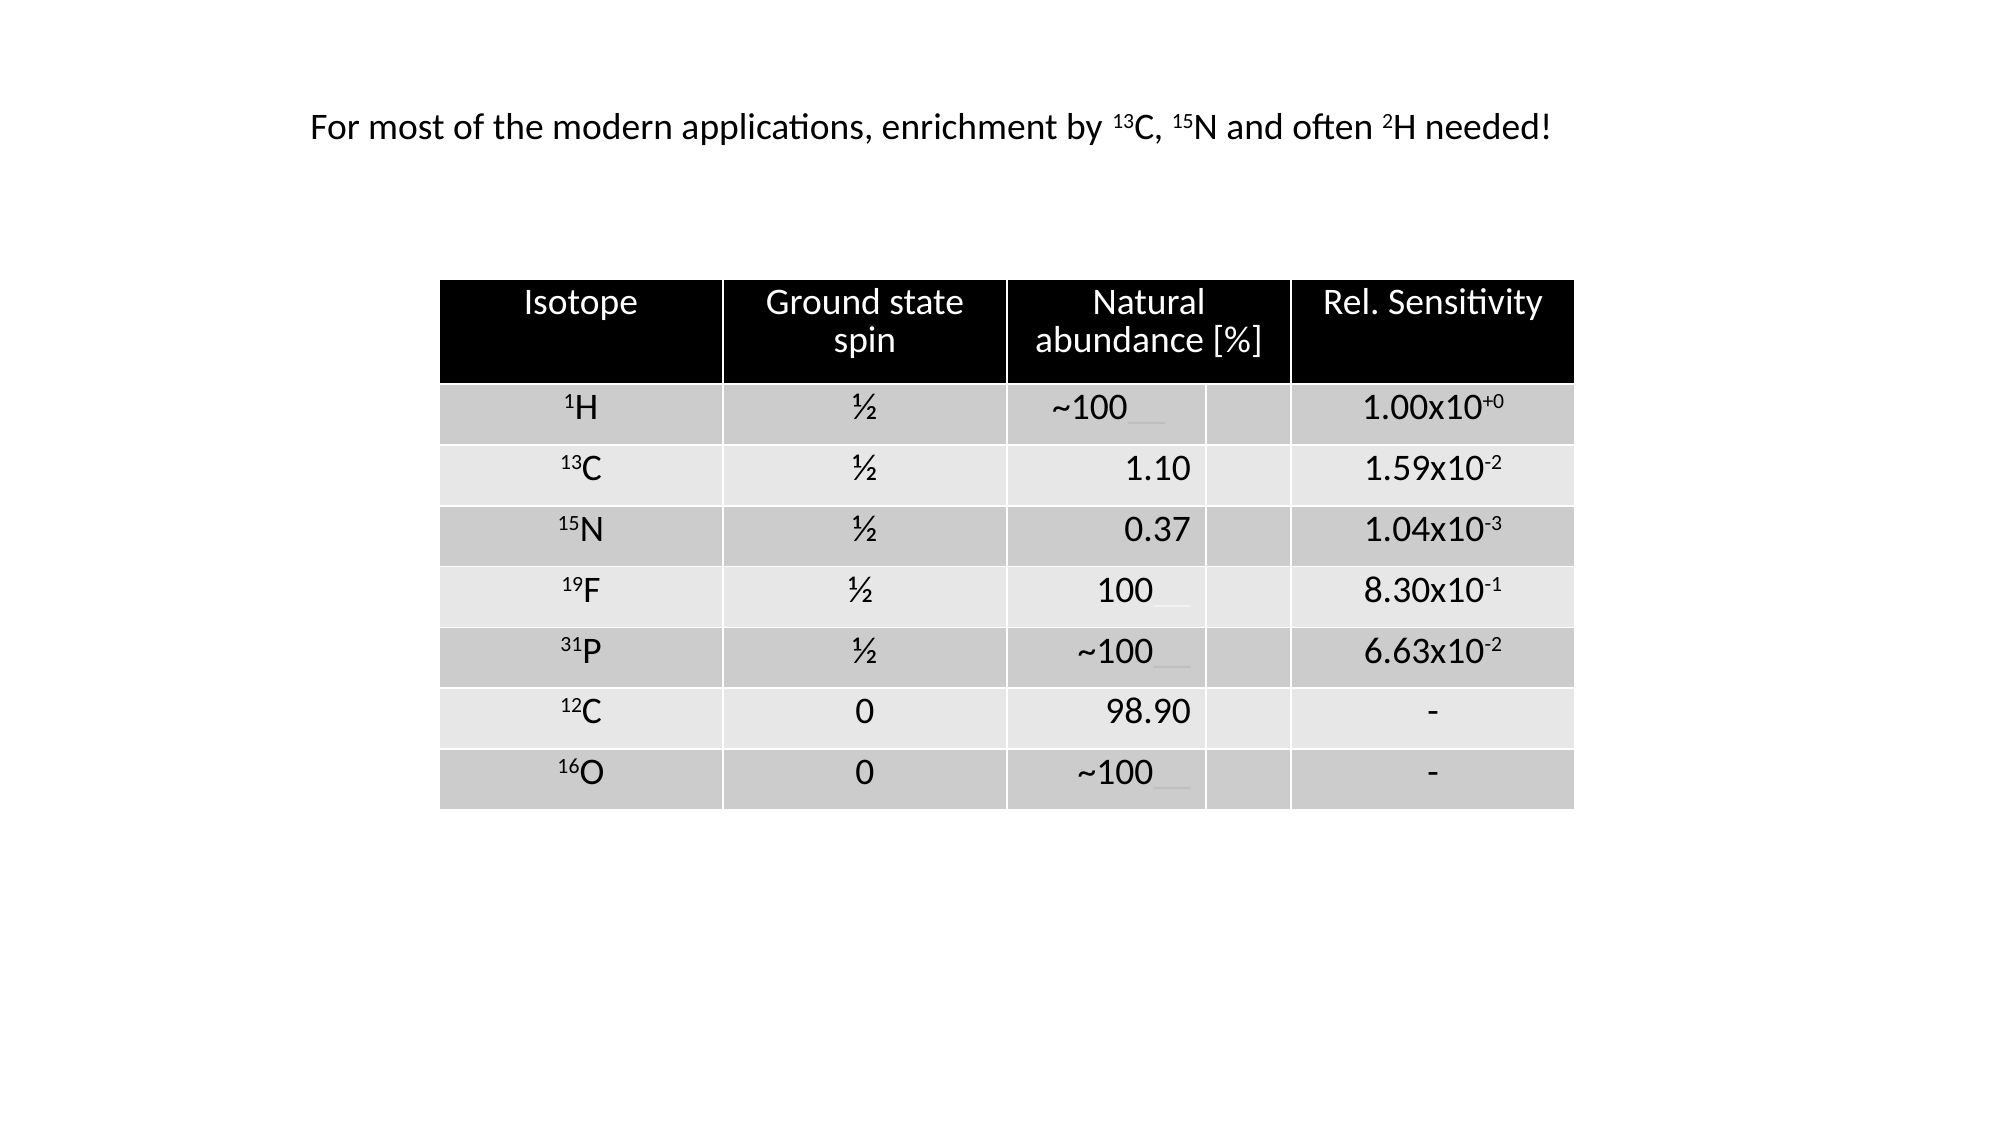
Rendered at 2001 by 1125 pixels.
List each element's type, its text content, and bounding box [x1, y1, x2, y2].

table_cell [1207, 628, 1290, 687]
table_cell ~100__ [1008, 385, 1205, 444]
table_cell 98.90 [1008, 689, 1205, 748]
table_cell 1.00x10+0 [1292, 385, 1574, 444]
table_cell - [1292, 689, 1574, 748]
table_cell [1207, 507, 1290, 566]
table_cell 6.63x10-2 [1292, 628, 1574, 687]
table_cell ½ [724, 628, 1006, 687]
table_cell 1.04x10-3 [1292, 507, 1574, 566]
table_header Rel. Sensitivity [1292, 280, 1574, 383]
table_cell [1207, 750, 1290, 809]
table_cell [1207, 689, 1290, 748]
table_cell ½ [724, 446, 1006, 505]
table_cell 0.37 [1008, 507, 1205, 566]
table_cell 16O [440, 750, 722, 809]
table_cell 12C [440, 689, 722, 748]
table_cell - [1292, 750, 1574, 809]
table_cell 1.59x10-2 [1292, 446, 1574, 505]
table_cell ½ [724, 567, 1006, 627]
table_cell ~100__ [1008, 628, 1205, 687]
table_header Isotope [440, 280, 722, 383]
table_cell 1.10 [1008, 446, 1205, 505]
table_cell 13C [440, 446, 722, 505]
text_box For most of the modern applications, enrichment by 13C, 15N and often 2H needed! [295, 49, 1719, 200]
table_cell [1207, 446, 1290, 505]
table_cell ½ [724, 507, 1006, 566]
table_cell [1207, 385, 1290, 444]
table_header Natural abundance [%] [1008, 280, 1290, 383]
table_cell 0 [724, 750, 1006, 809]
table_cell [1207, 567, 1290, 627]
table_cell ~100__ [1008, 750, 1205, 809]
table_cell 100__ [1008, 567, 1205, 627]
table_cell 31P [440, 628, 722, 687]
table_cell 0 [724, 689, 1006, 748]
table_header Ground state spin [724, 280, 1006, 383]
table_cell ½ [724, 385, 1006, 444]
table_cell 15N [440, 507, 722, 566]
table_cell 19F [440, 567, 722, 627]
table_cell 1H [440, 385, 722, 444]
table_cell 8.30x10-1 [1292, 567, 1574, 627]
